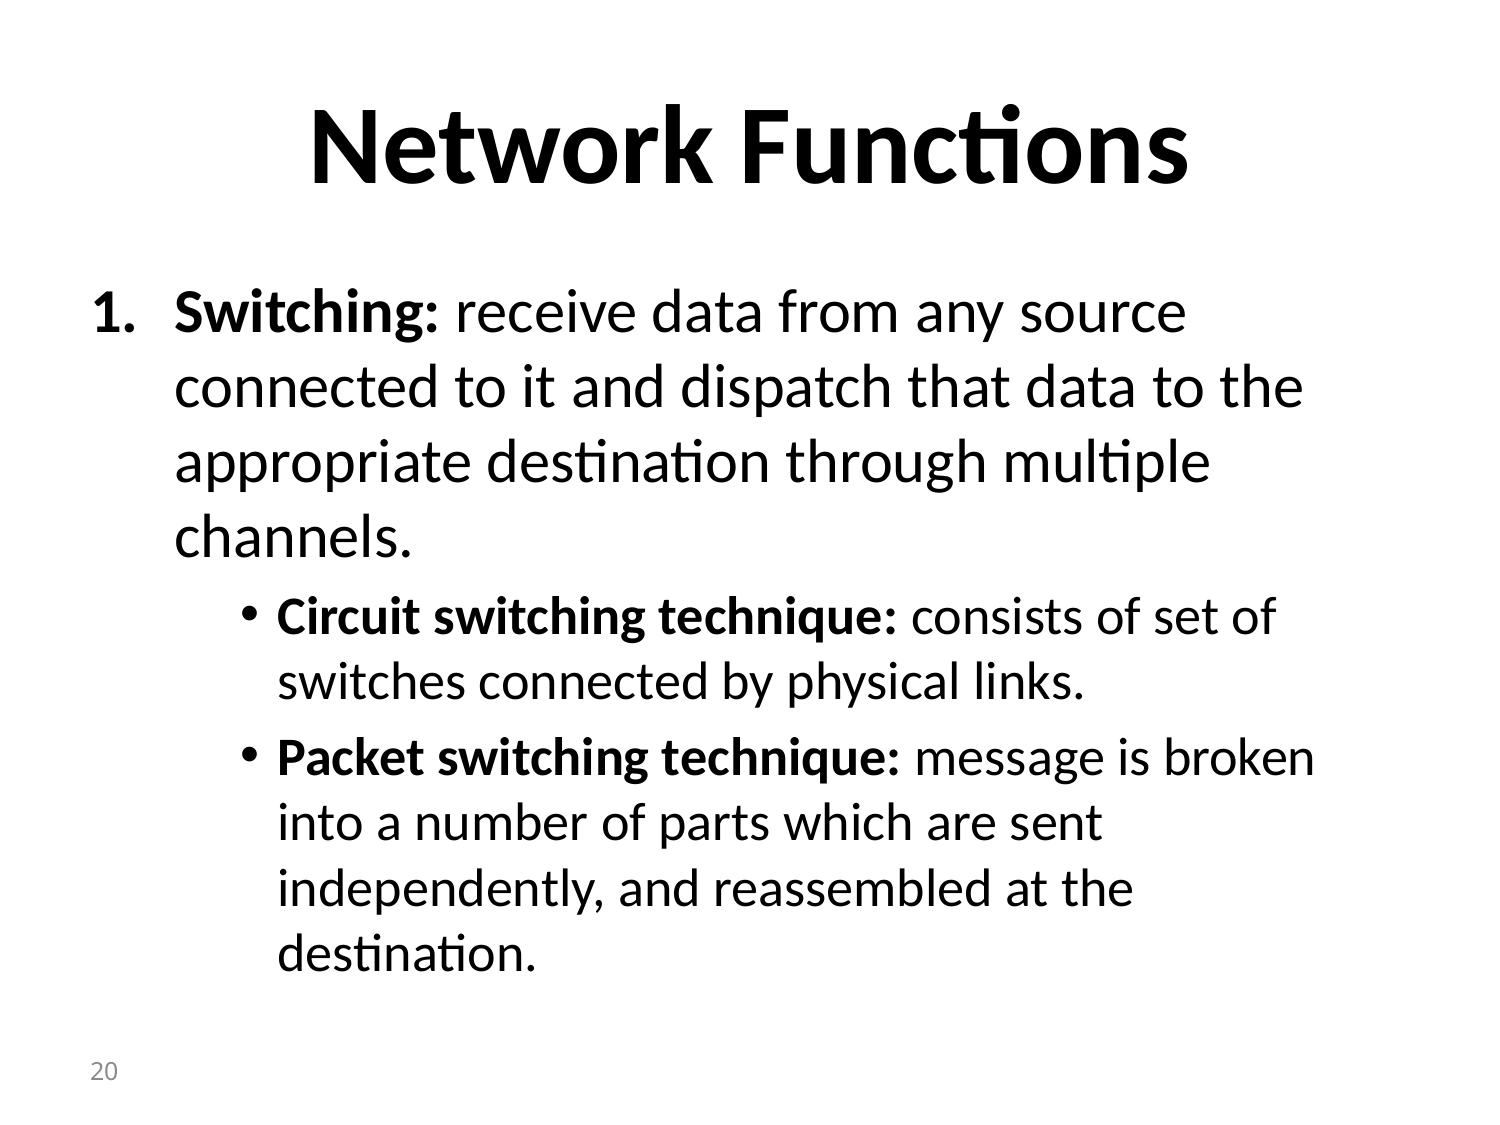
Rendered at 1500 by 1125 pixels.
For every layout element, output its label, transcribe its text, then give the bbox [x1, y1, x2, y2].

title Network Functions [75, 45, 1425, 233]
list Switching: receive data from any source connected to it and dispatch that data to the appropriate destination through multiple channels. Circuit switching technique: consists of set of switches connected by physical links. Packet switching technique: message is broken into a number of parts which are sent independently, and reassembled at the destination. [75, 262, 1425, 1005]
slide_number 20 [75, 1042, 425, 1103]
